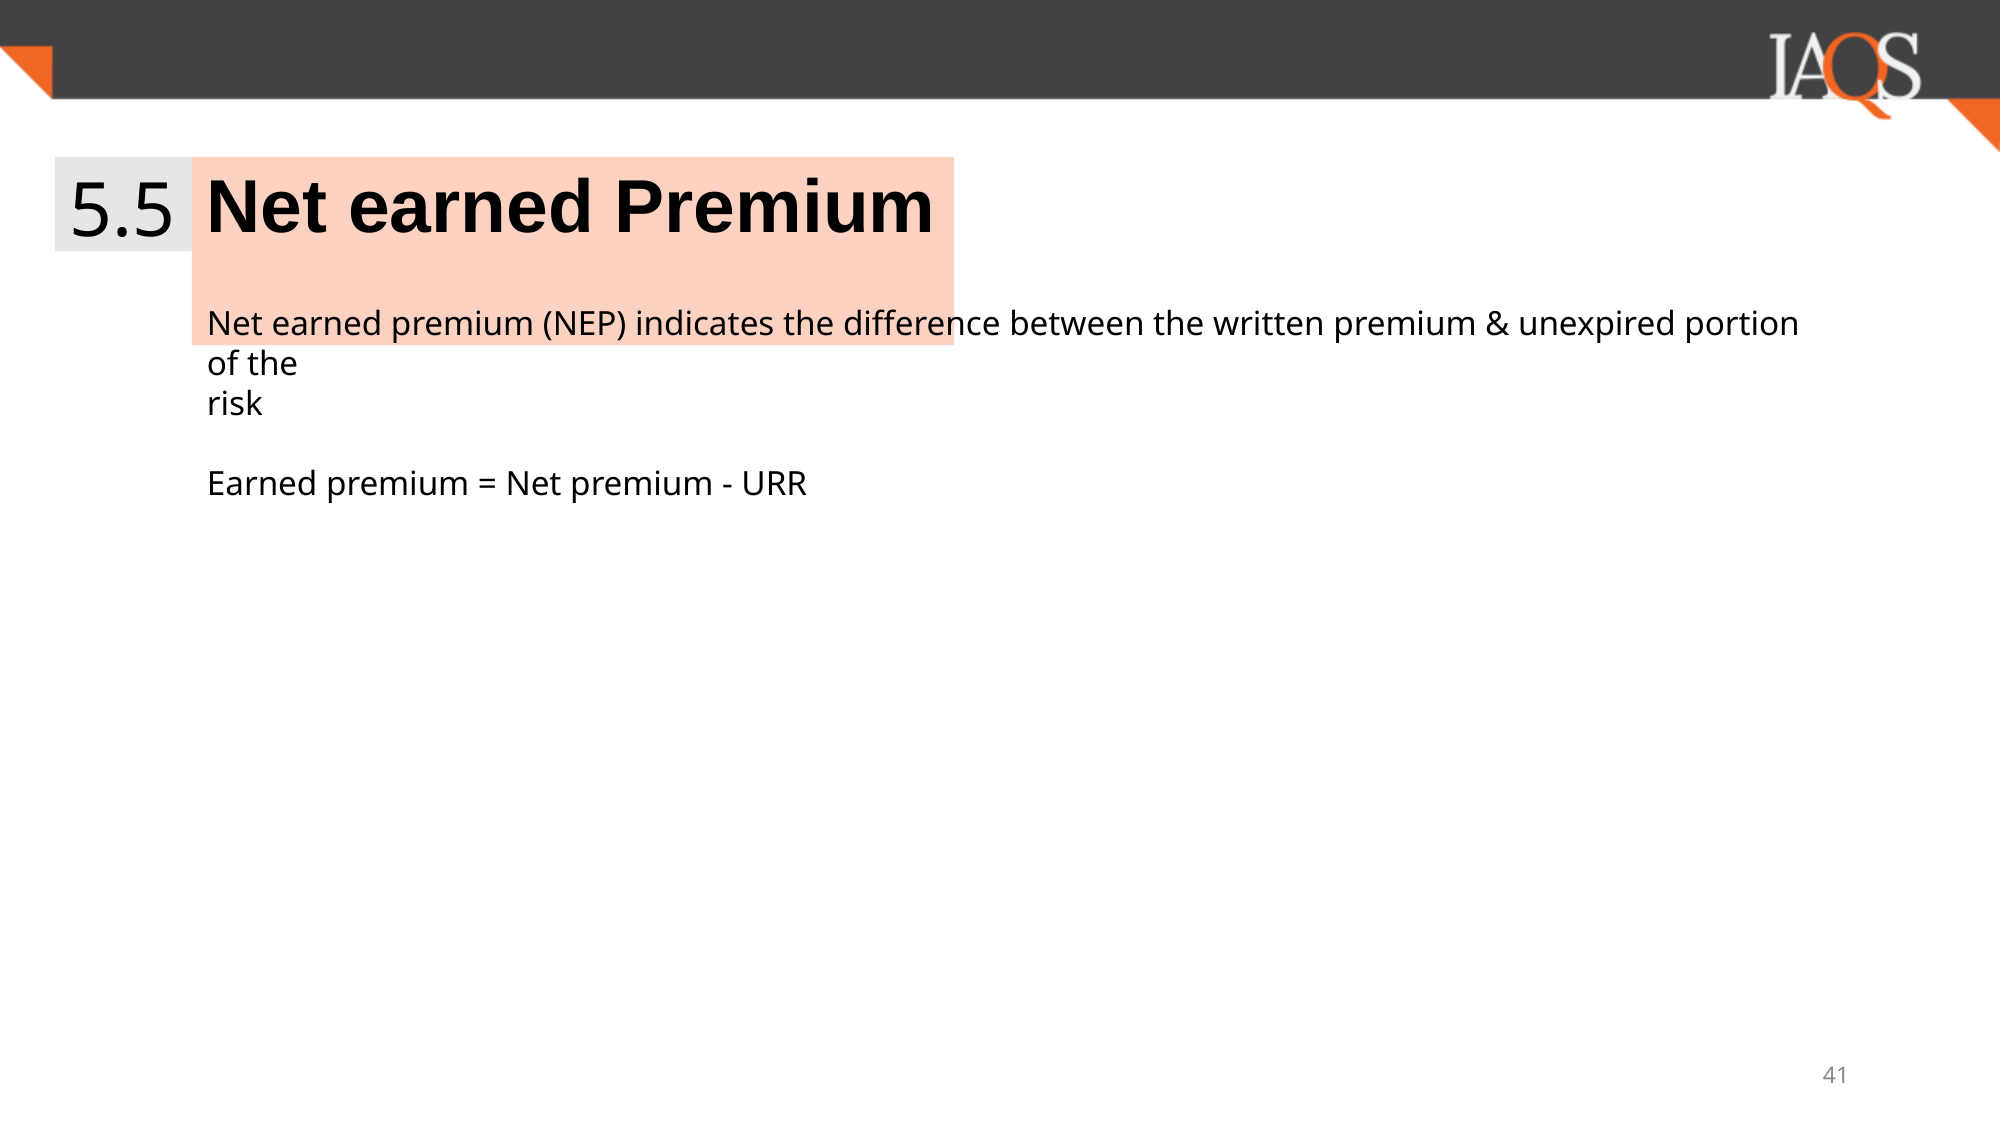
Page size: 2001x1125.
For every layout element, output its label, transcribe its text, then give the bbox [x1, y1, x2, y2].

slide_number ‹#› [1820, 1057, 1857, 1125]
text_box Net earned premium (NEP) indicates the difference between the written premium & unexpired portion of the risk Earned premium = Net premium - URR [204, 299, 1834, 502]
text_box 5.5 [54, 156, 192, 252]
title Net earned Premium [191, 157, 955, 346]
picture [0, 0, 2000, 152]
